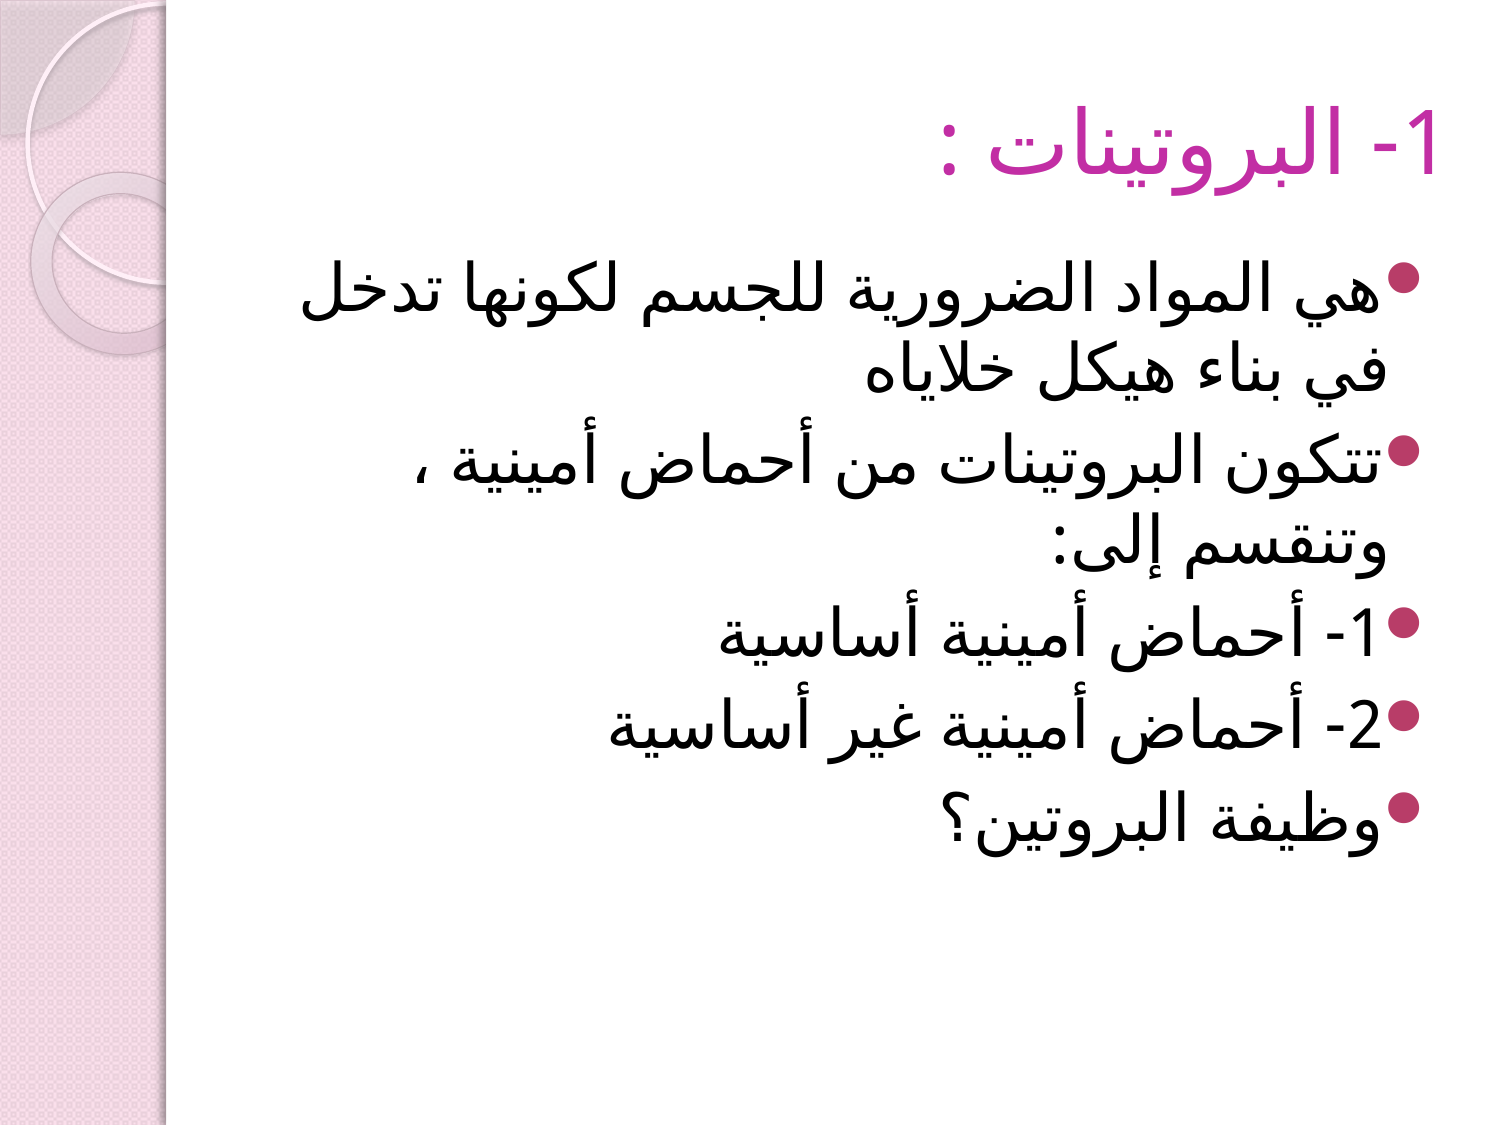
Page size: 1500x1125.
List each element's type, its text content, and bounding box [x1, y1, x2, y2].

list هي المواد الضرورية للجسم لكونها تدخل في بناء هيكل خلاياه تتكون البروتينات من أحماض أمينية ، وتنقسم إلى: 1- أحماض أمينية أساسية 2- أحماض أمينية غير أساسية وظيفة البروتين؟ [235, 237, 1466, 1025]
title 1- البروتينات : [235, 45, 1466, 233]
